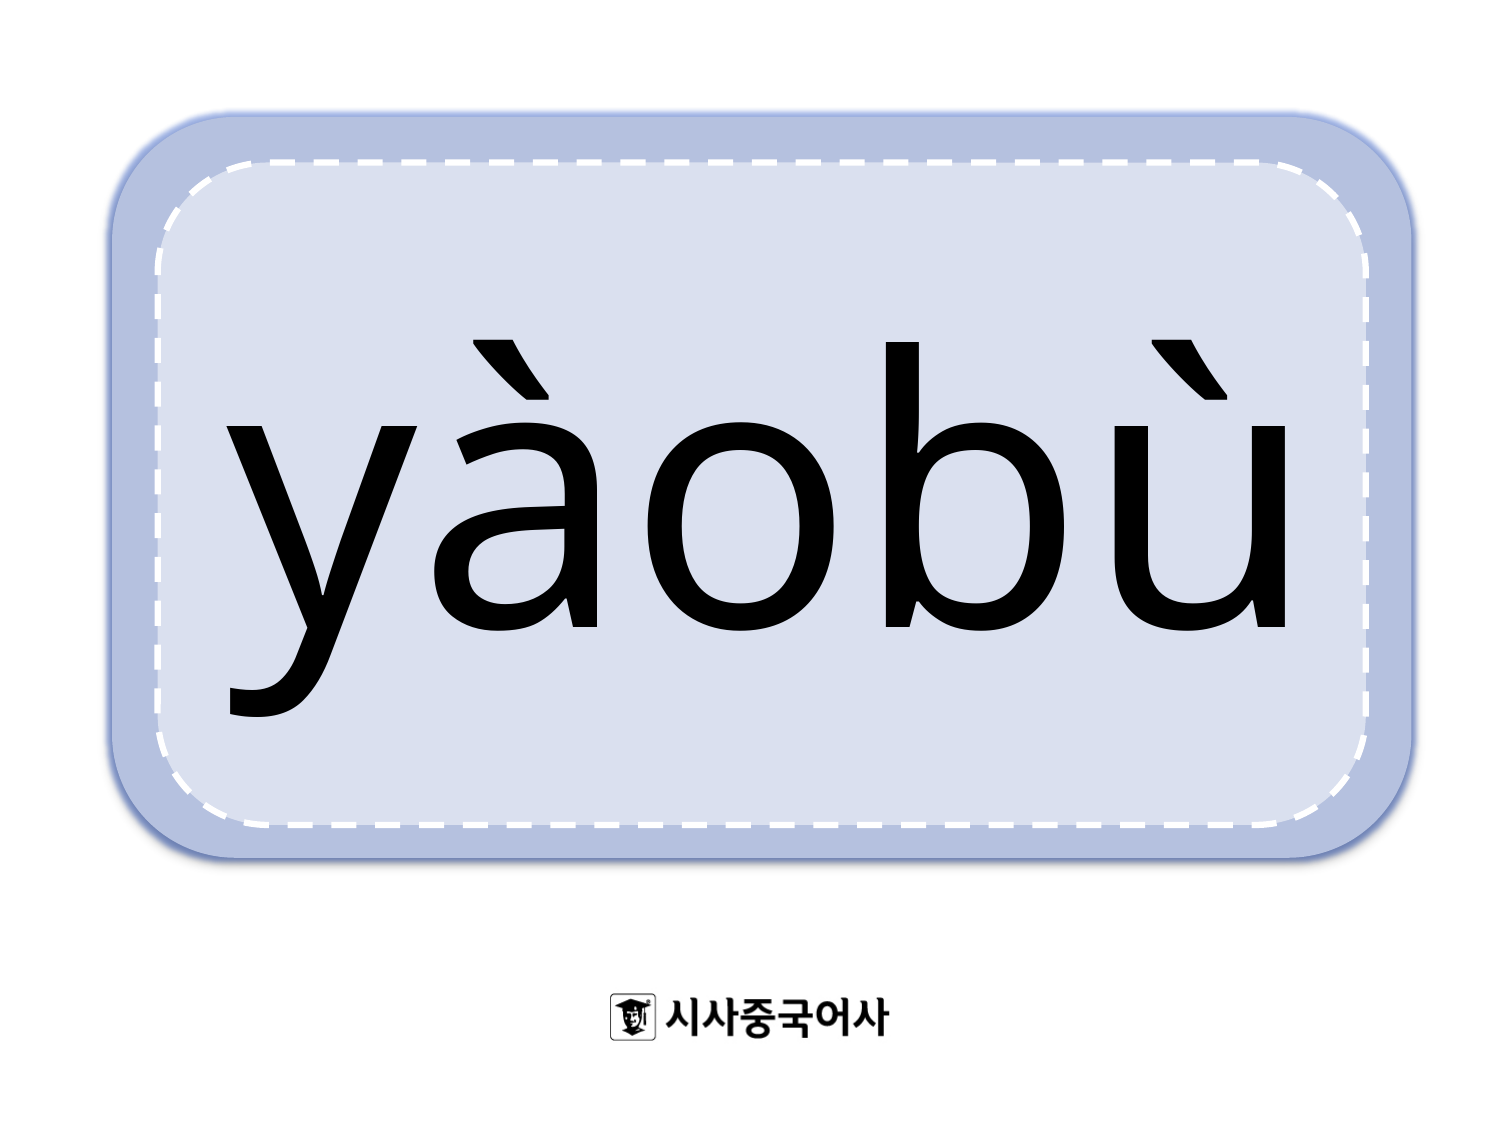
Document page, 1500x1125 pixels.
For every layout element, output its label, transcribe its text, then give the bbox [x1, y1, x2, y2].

text_box yàobù [167, 112, 1376, 776]
picture [602, 987, 898, 1047]
